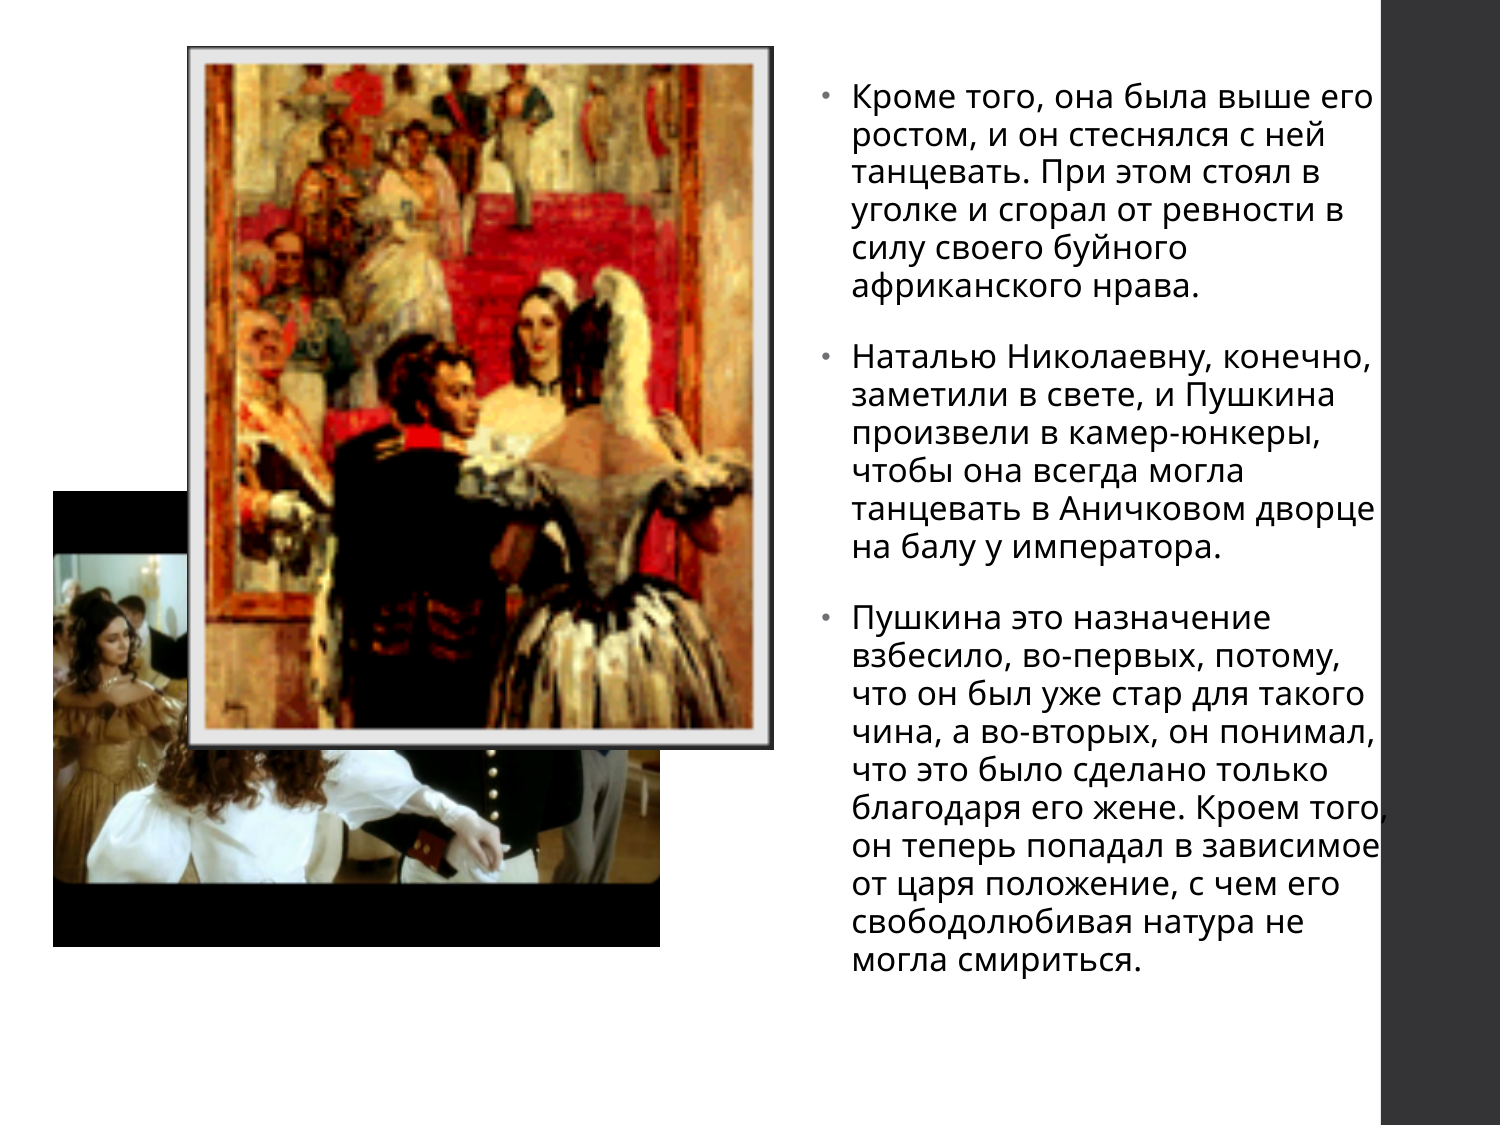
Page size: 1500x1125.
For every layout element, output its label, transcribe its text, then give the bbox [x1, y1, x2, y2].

picture [187, 46, 774, 751]
list Кроме того, она была выше его ростом, и он стеснялся с ней танцевать. При этом стоял в уголке и сгорал от ревности в силу своего буйного африканского нрава. Наталью Николаевну, конечно, заметили в свете, и Пушкина произвели в камер-юнкеры, чтобы она всегда могла танцевать в Аничковом дворце на балу у императора. Пушкина это назначение взбесило, во-первых, потому, что он был уже стар для такого чина, а во-вторых, он понимал, что это было сделано только благодаря его жене. Кроем того, он теперь попадал в зависимое от царя положение, с чем его свободолюбивая натура не могла смириться. [806, 70, 1413, 1000]
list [52, 491, 660, 947]
